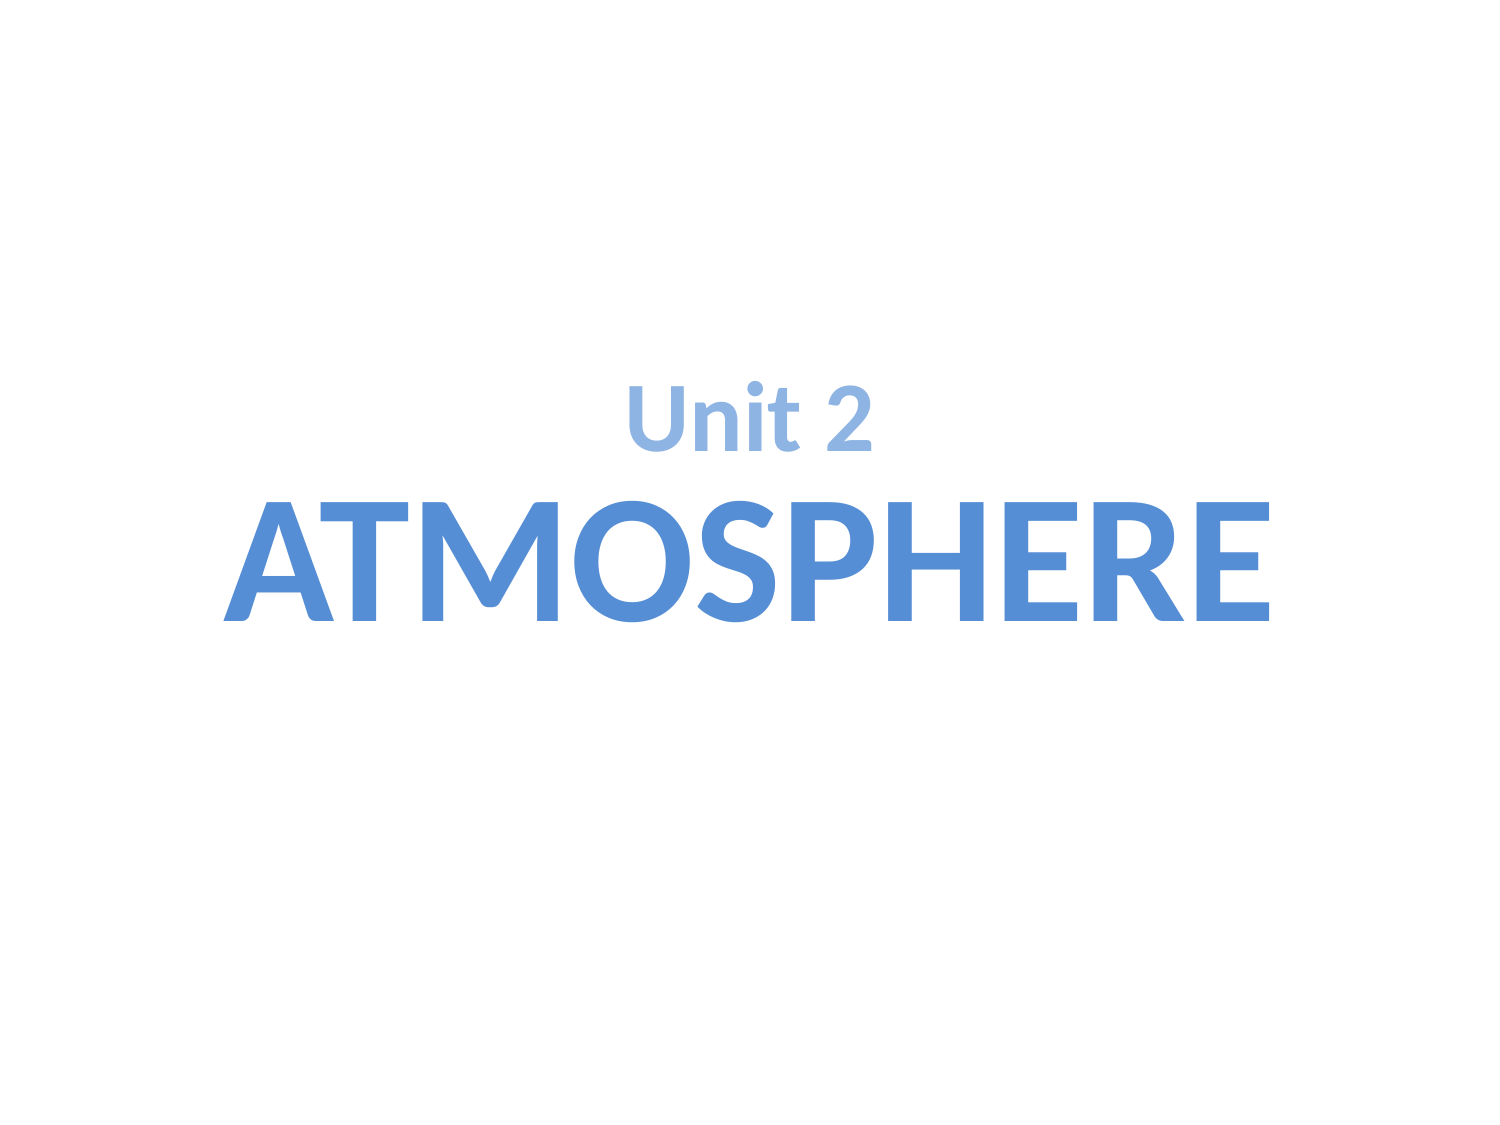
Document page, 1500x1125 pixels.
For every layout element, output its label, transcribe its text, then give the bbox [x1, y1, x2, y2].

text_box Unit 2 [0, 290, 1500, 532]
title ATMOSPHERE [0, 532, 1500, 669]
